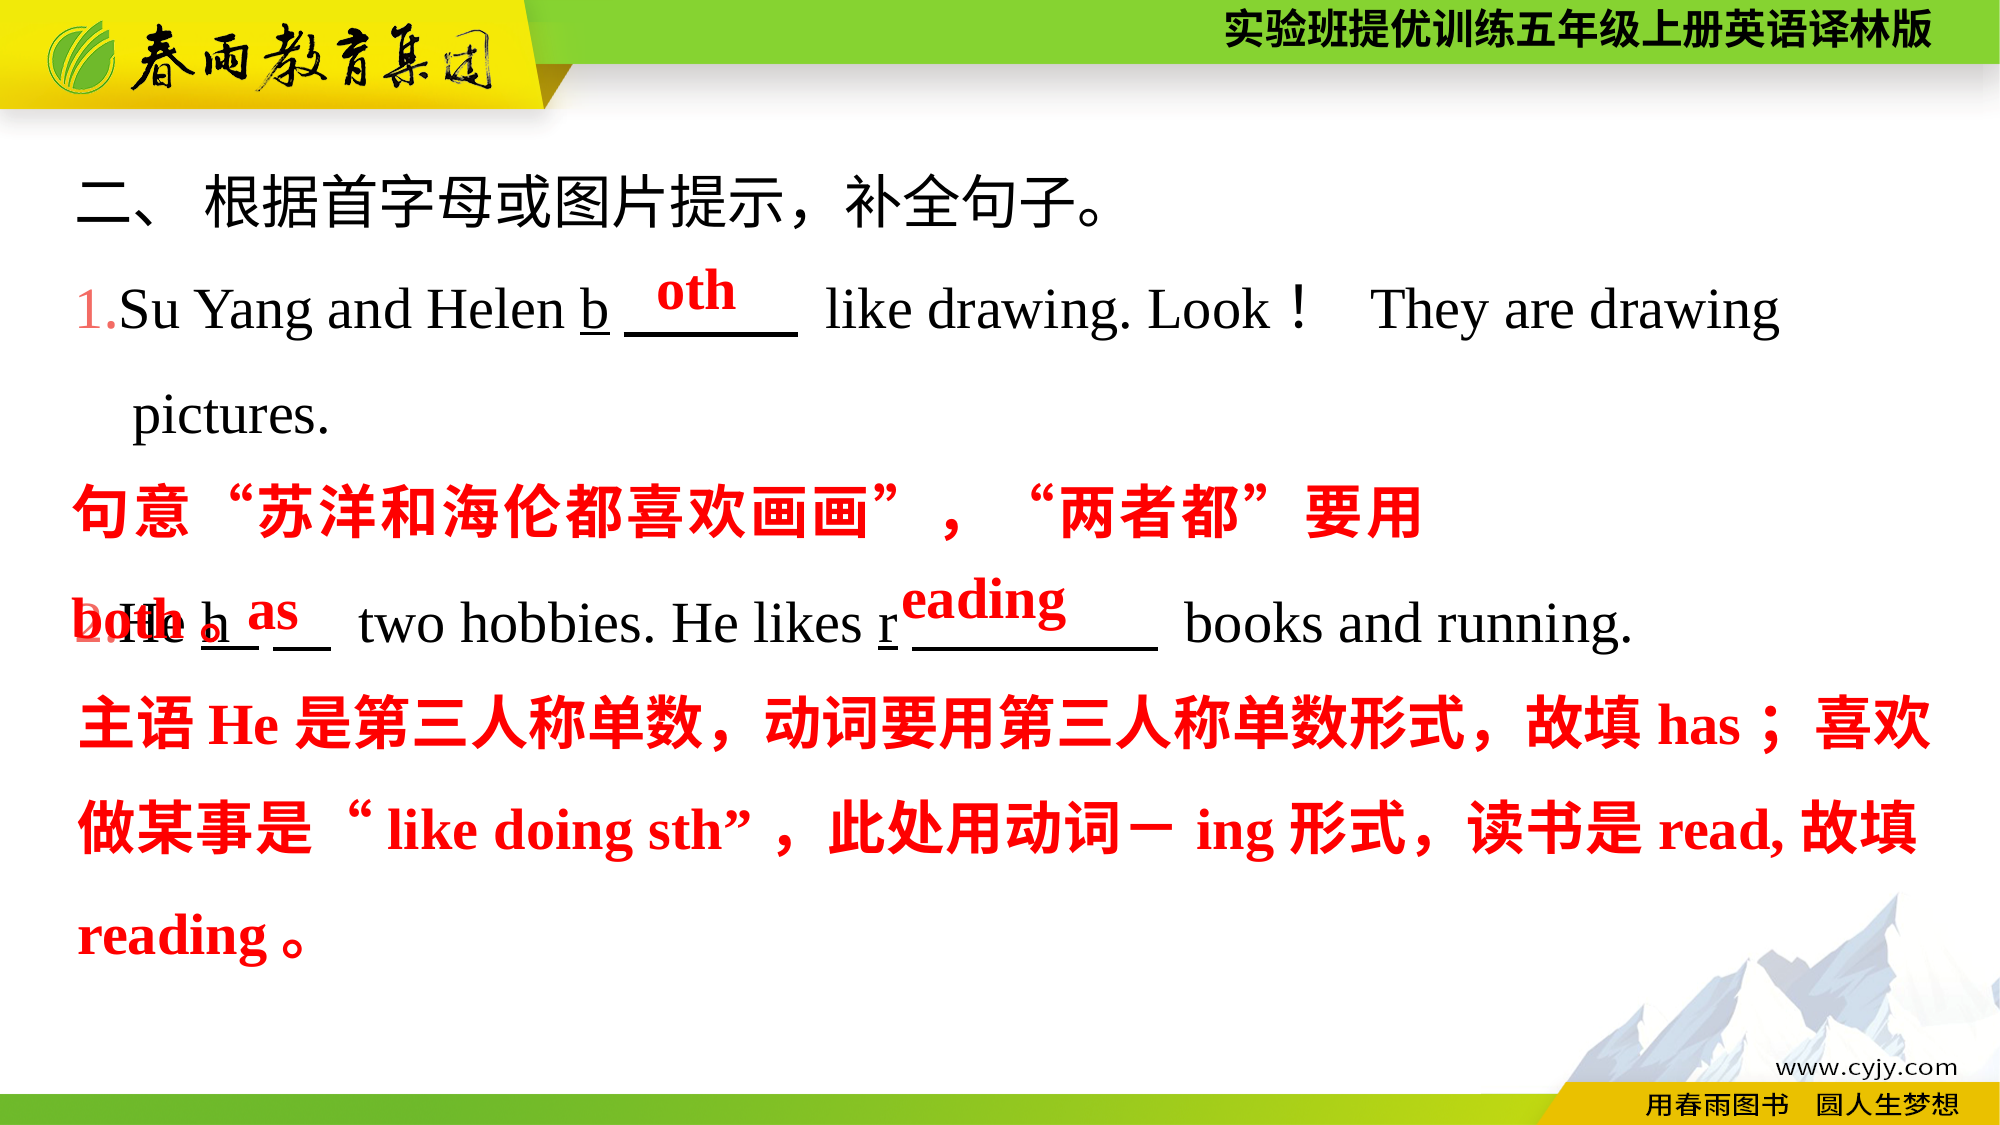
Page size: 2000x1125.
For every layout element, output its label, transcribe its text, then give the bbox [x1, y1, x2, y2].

text_box 主语He是第三人称单数，动词要用第三人称单数形式，故填has；喜欢做某事是“like doing sth”，此处用动词－ing形式，读书是read,故填reading。 [62, 644, 1947, 975]
text_box oth [641, 243, 753, 329]
picture [0, 0, 2000, 1125]
text_box eading [886, 553, 1082, 638]
text_box as [232, 563, 315, 649]
list 二、 根据首字母或图片提示，补全句子。 1.Su Yang and Helen b like drawing. Look！ They are drawing pictures. 2.He h two hobbies. He likes r books and running. [59, 122, 1944, 644]
text_box 句意“苏洋和海伦都喜欢画画”，“两者都”要用both。 [56, 432, 1455, 658]
